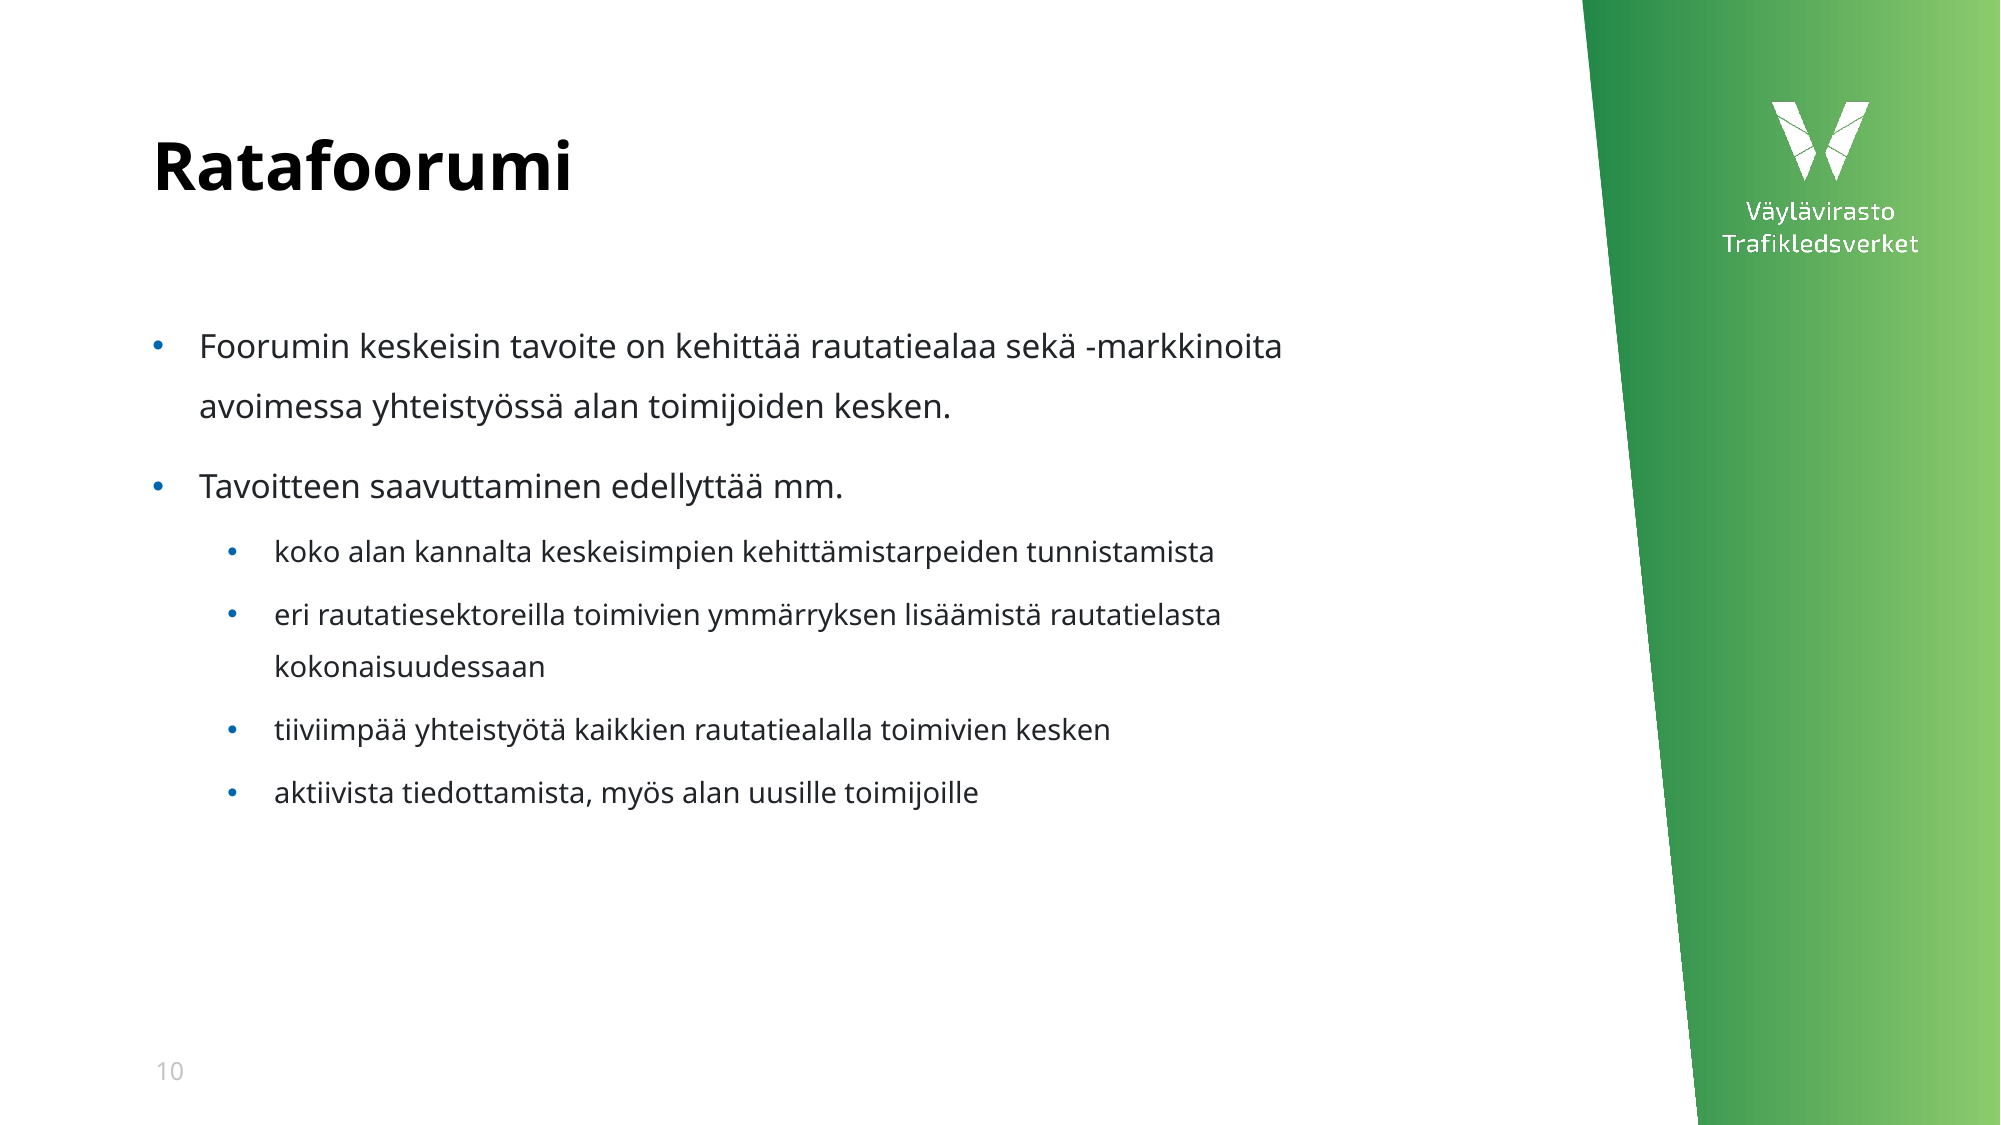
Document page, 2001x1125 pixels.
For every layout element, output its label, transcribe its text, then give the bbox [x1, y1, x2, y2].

title Ratafoorumi [137, 59, 1455, 278]
slide_number 10 [140, 1042, 233, 1103]
list Foorumin keskeisin tavoite on kehittää rautatiealaa sekä -markkinoita avoimessa yhteistyössä alan toimijoiden kesken. Tavoitteen saavuttaminen edellyttää mm. koko alan kannalta keskeisimpien kehittämistarpeiden tunnistamista eri rautatiesektoreilla toimivien ymmärryksen lisäämistä rautatielasta kokonaisuudessaan tiiviimpää yhteistyötä kaikkien rautatiealalla toimivien kesken aktiivista tiedottamista, myös alan uusille toimijoille [137, 297, 1455, 980]
picture [1669, 47, 1971, 306]
